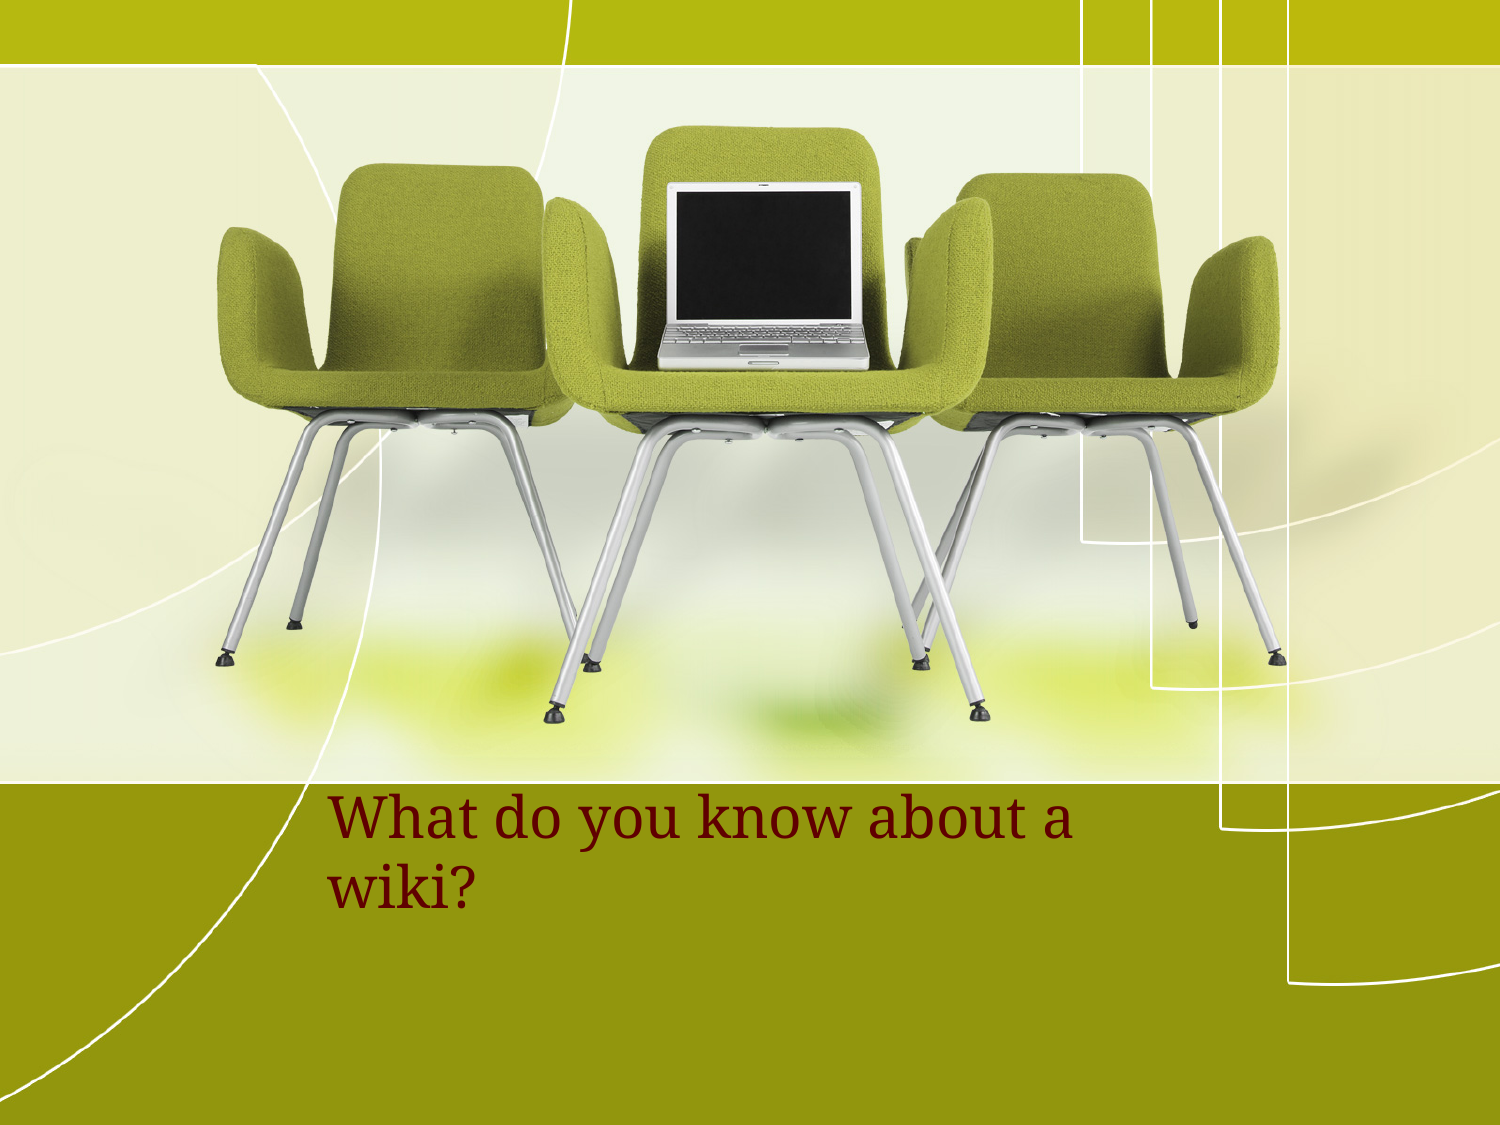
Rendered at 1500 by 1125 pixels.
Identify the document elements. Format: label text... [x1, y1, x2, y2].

picture [0, 0, 1500, 1125]
title What do you know about a wiki? [312, 787, 1213, 913]
